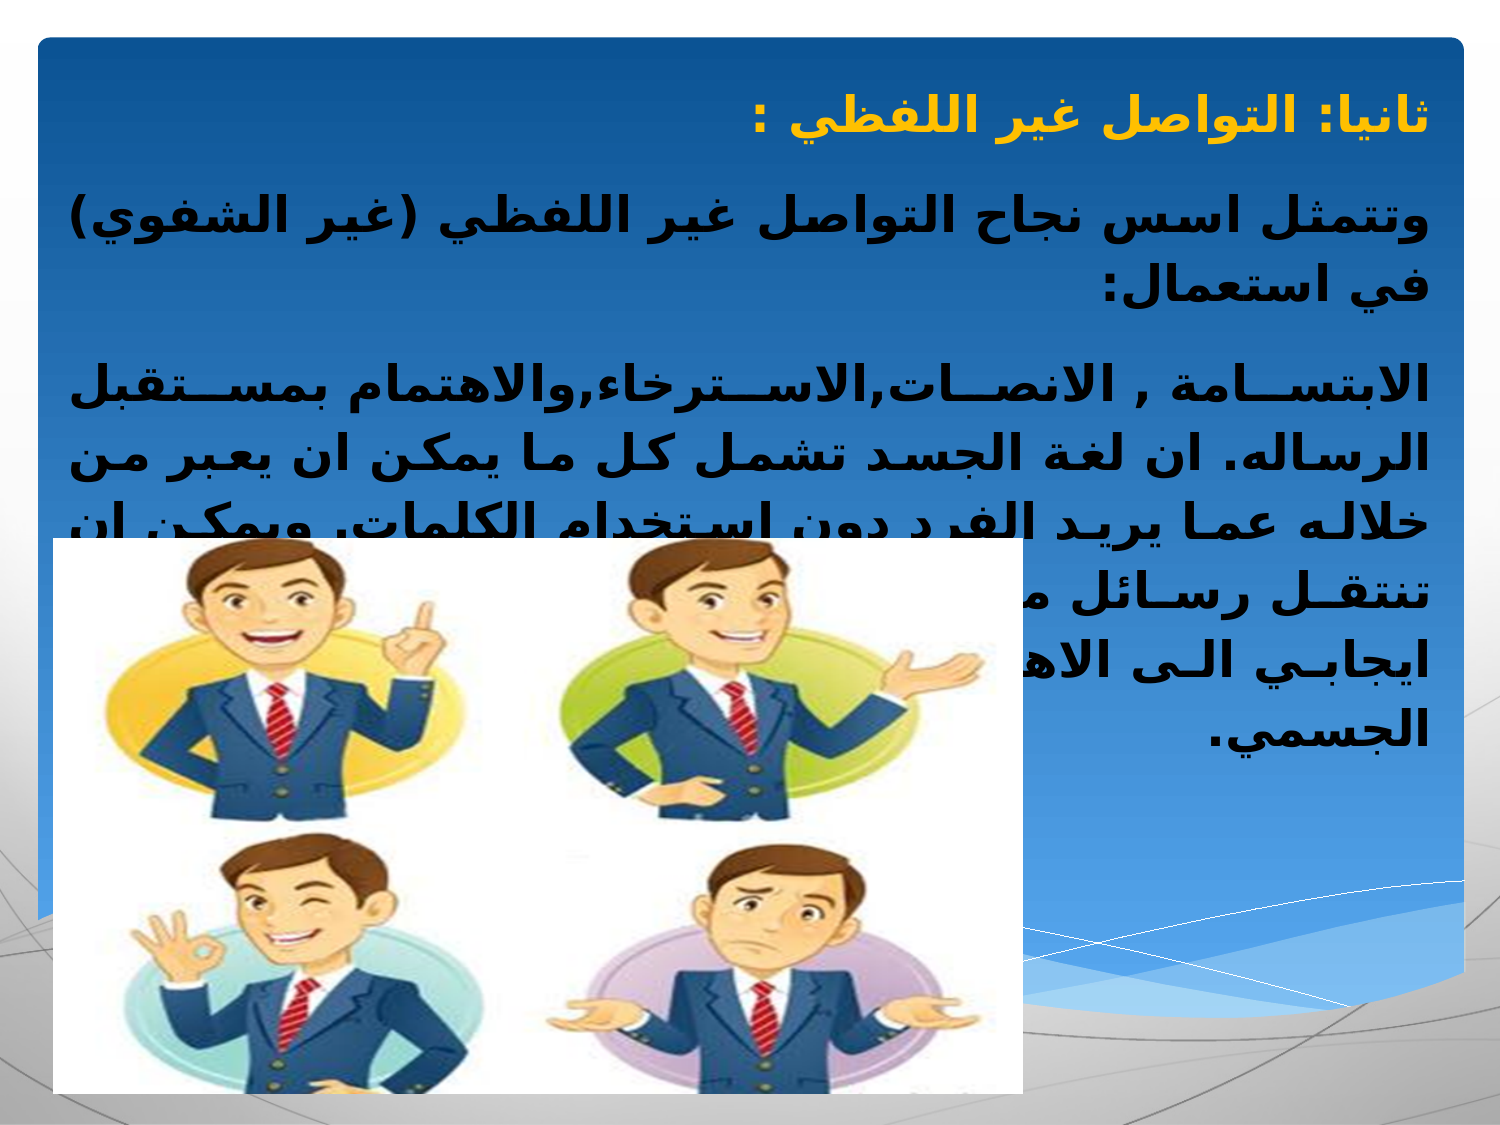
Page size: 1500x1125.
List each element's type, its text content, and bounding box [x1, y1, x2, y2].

picture [52, 538, 1023, 1095]
subtitle ثانيا: التواصل غير اللفظي : وتتمثل اسس نجاح التواصل غير اللفظي (غير الشفوي) في استعمال: الابتسامة , الانصات,الاسترخاء,والاهتمام بمستقبل الرساله. ان لغة الجسد تشمل كل ما يمكن ان يعبر من خلاله عما يريد الفرد دون استخدام الكلمات. ويمكن ان تنتقل رسائل متنوعة من الراحة والاسترخاء بشكل ايجابي الى الاهمال وعدم التعاطف من خلال المظهر الجسمي. [53, 66, 1447, 1071]
